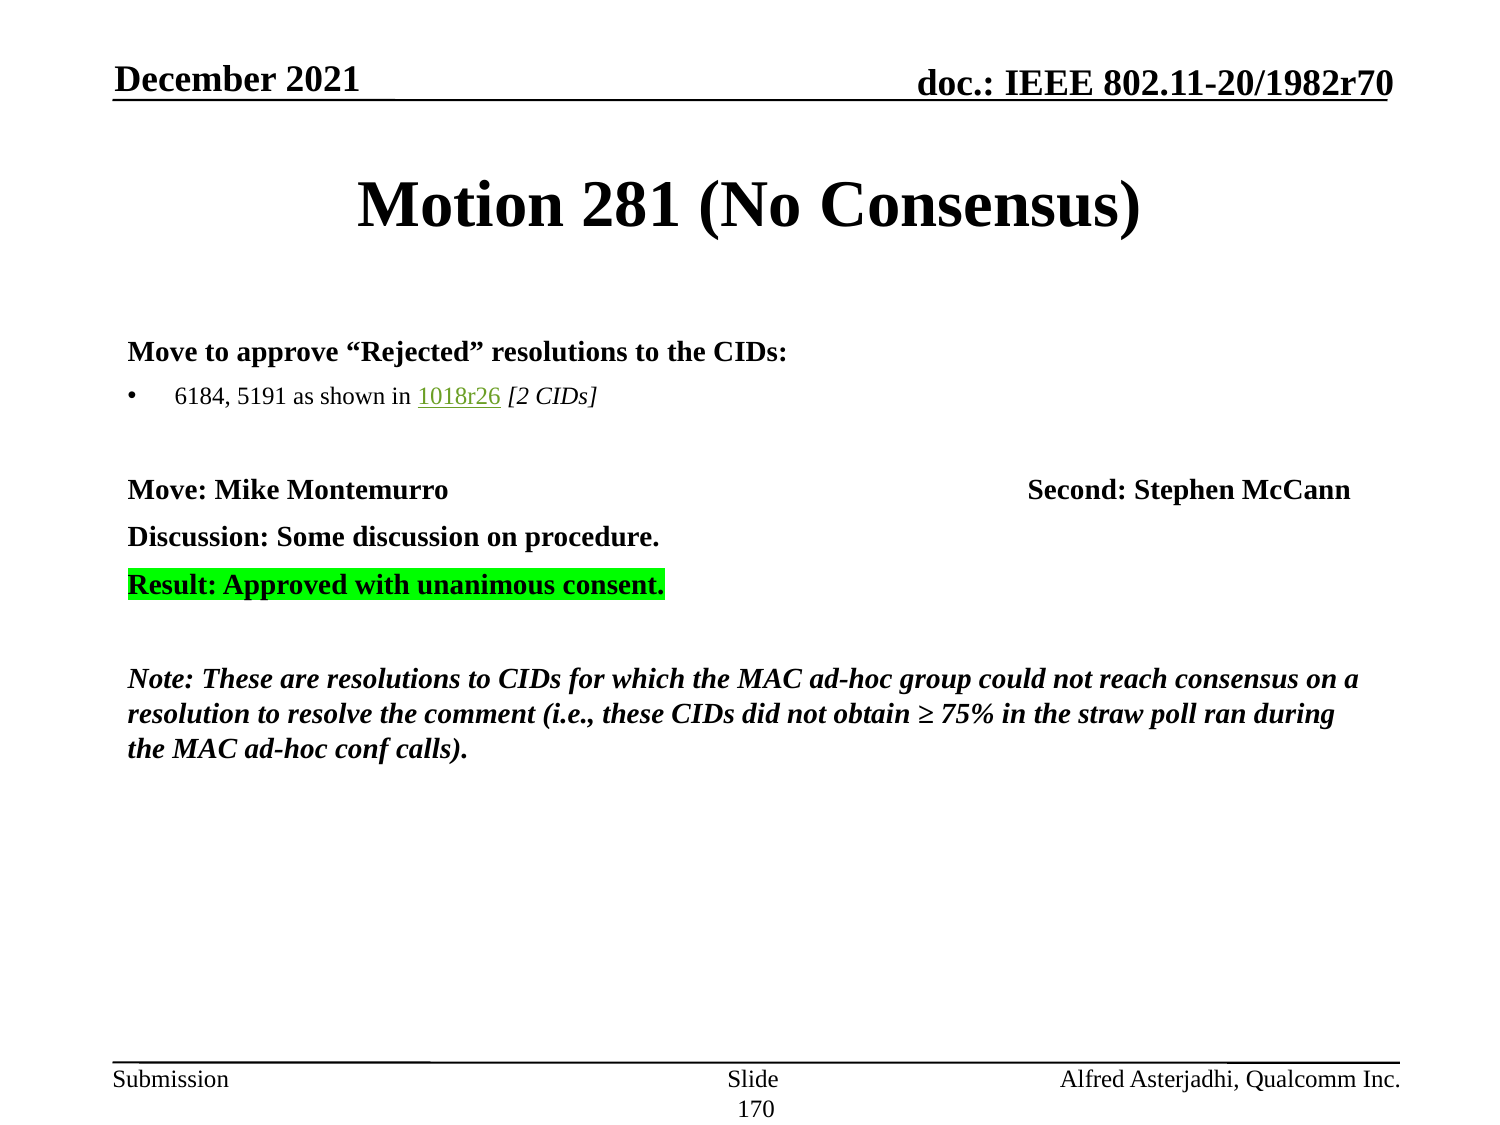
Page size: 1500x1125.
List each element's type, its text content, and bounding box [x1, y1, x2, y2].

footer Alfred Asterjadhi, Qualcomm Inc. [878, 1061, 1402, 1093]
list Move to approve “Rejected” resolutions to the CIDs: 6184, 5191 as shown in 1018r26 [2 CIDs] Move: Mike Montemurro Second: Stephen McCann Discussion: Some discussion on procedure. Result: Approved with unanimous consent. Note: These are resolutions to CIDs for which the MAC ad-hoc group could not reach consensus on a resolution to resolve the comment (i.e., these CIDs did not obtain ≥ 75% in the straw poll ran during the MAC ad-hoc conf calls). [112, 324, 1388, 1063]
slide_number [114, 54, 423, 100]
title Motion 281 (No Consensus) [112, 112, 1388, 288]
slide_number Slide 170 [712, 1061, 800, 1123]
